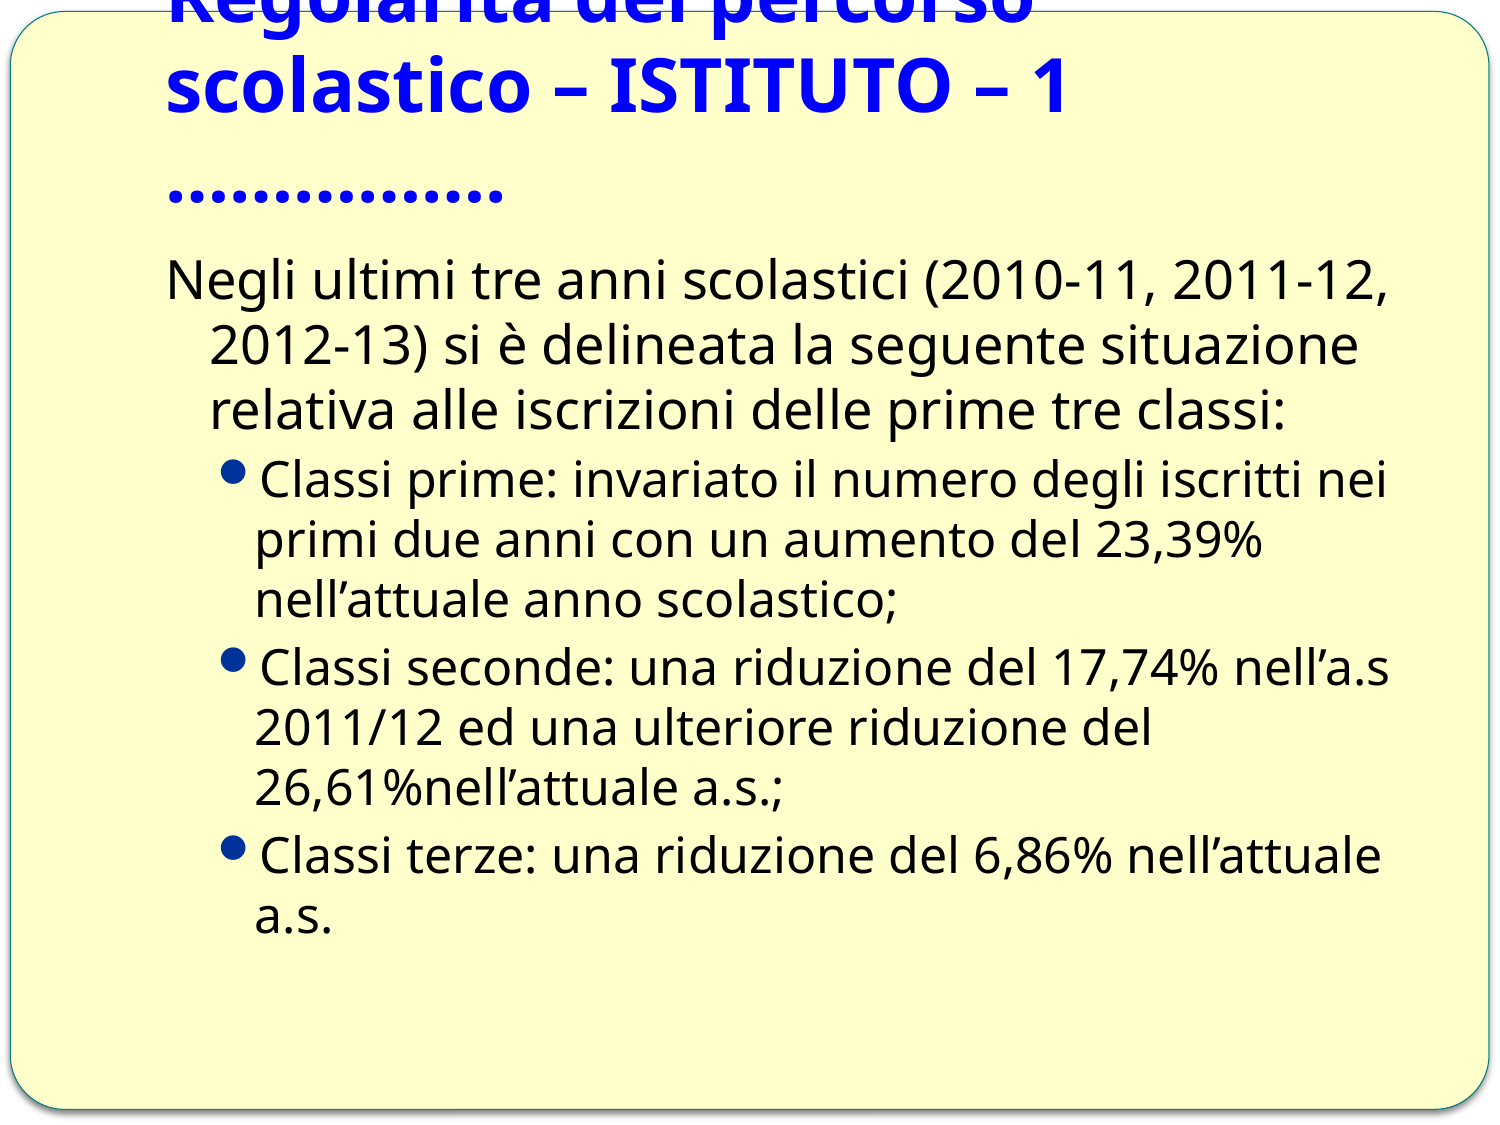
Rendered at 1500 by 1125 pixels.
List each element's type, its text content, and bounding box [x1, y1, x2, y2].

title Regolarità del percorso scolastico – ISTITUTO – 1 ……………. [149, 44, 1426, 233]
list Negli ultimi tre anni scolastici (2010-11, 2011-12, 2012-13) si è delineata la seguente situazione relativa alle iscrizioni delle prime tre classi: Classi prime: invariato il numero degli iscritti nei primi due anni con un aumento del 23,39% nell’attuale anno scolastico; Classi seconde: una riduzione del 17,74% nell’a.s 2011/12 ed una ulteriore riduzione del 26,61%nell’attuale a.s.; Classi terze: una riduzione del 6,86% nell’attuale a.s. [149, 237, 1426, 988]
